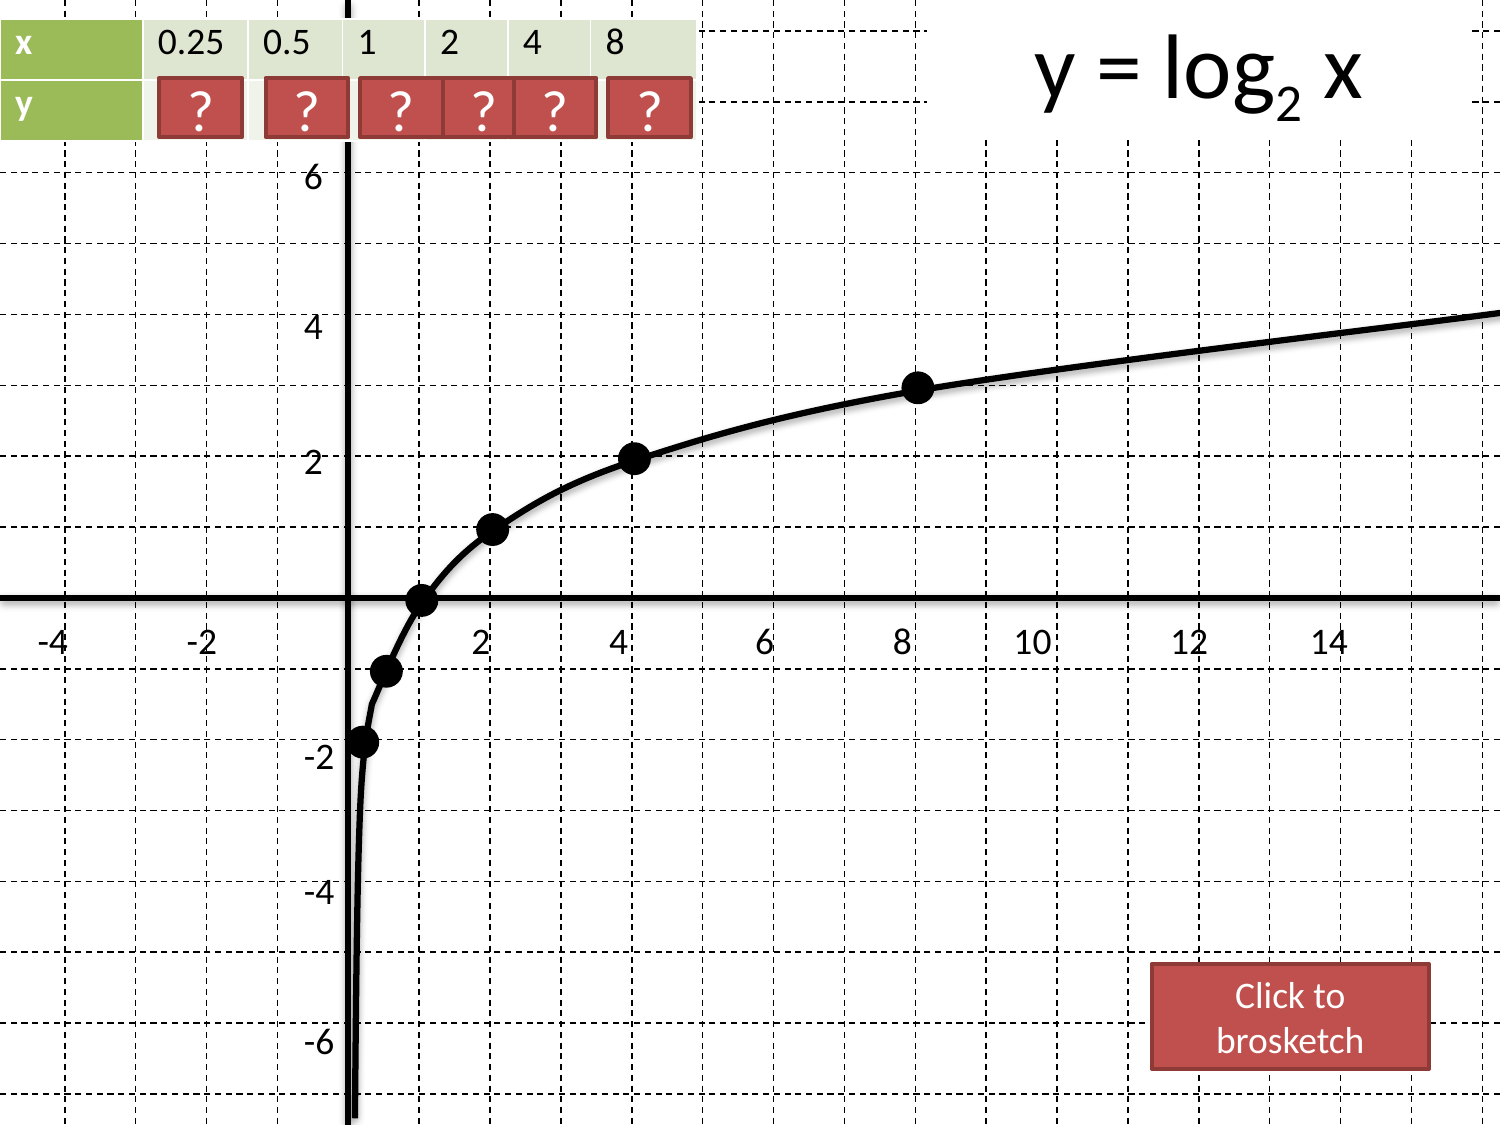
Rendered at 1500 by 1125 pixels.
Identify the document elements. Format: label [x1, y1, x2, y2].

text_box [0, 0, 1500, 1125]
